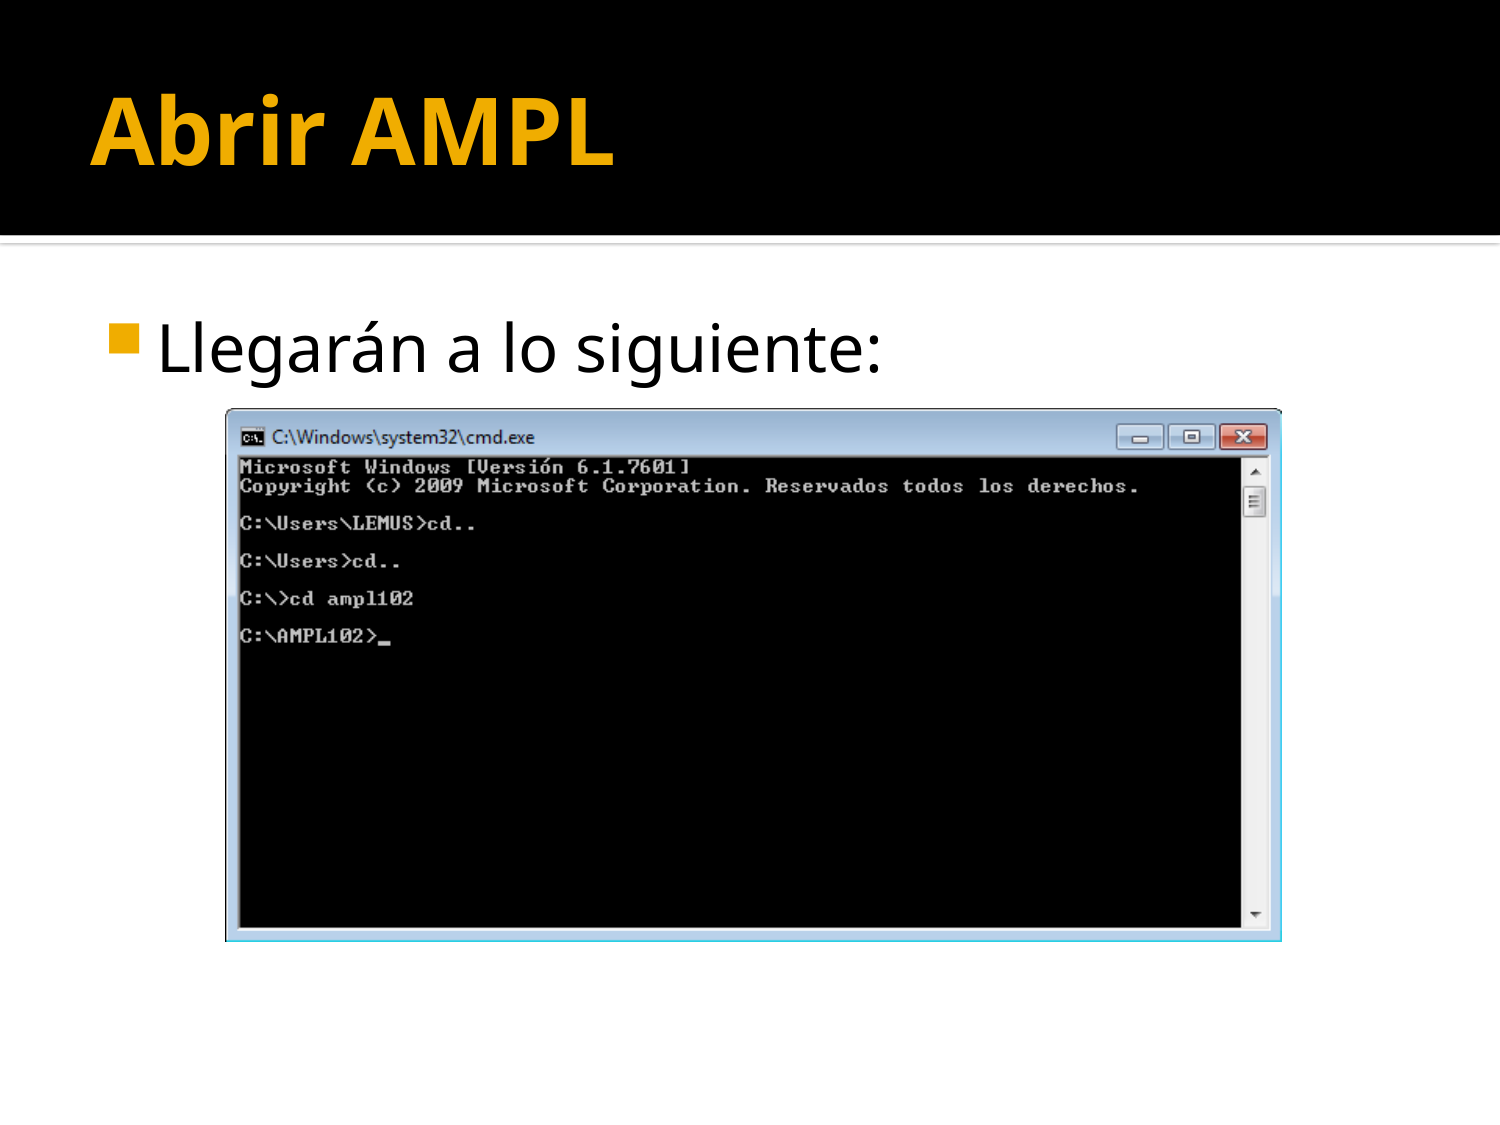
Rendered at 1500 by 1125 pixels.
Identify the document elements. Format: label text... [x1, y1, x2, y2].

title Abrir AMPL [75, 25, 1425, 231]
picture [225, 408, 1282, 942]
list Llegarán a lo siguiente: [75, 291, 1425, 1050]
